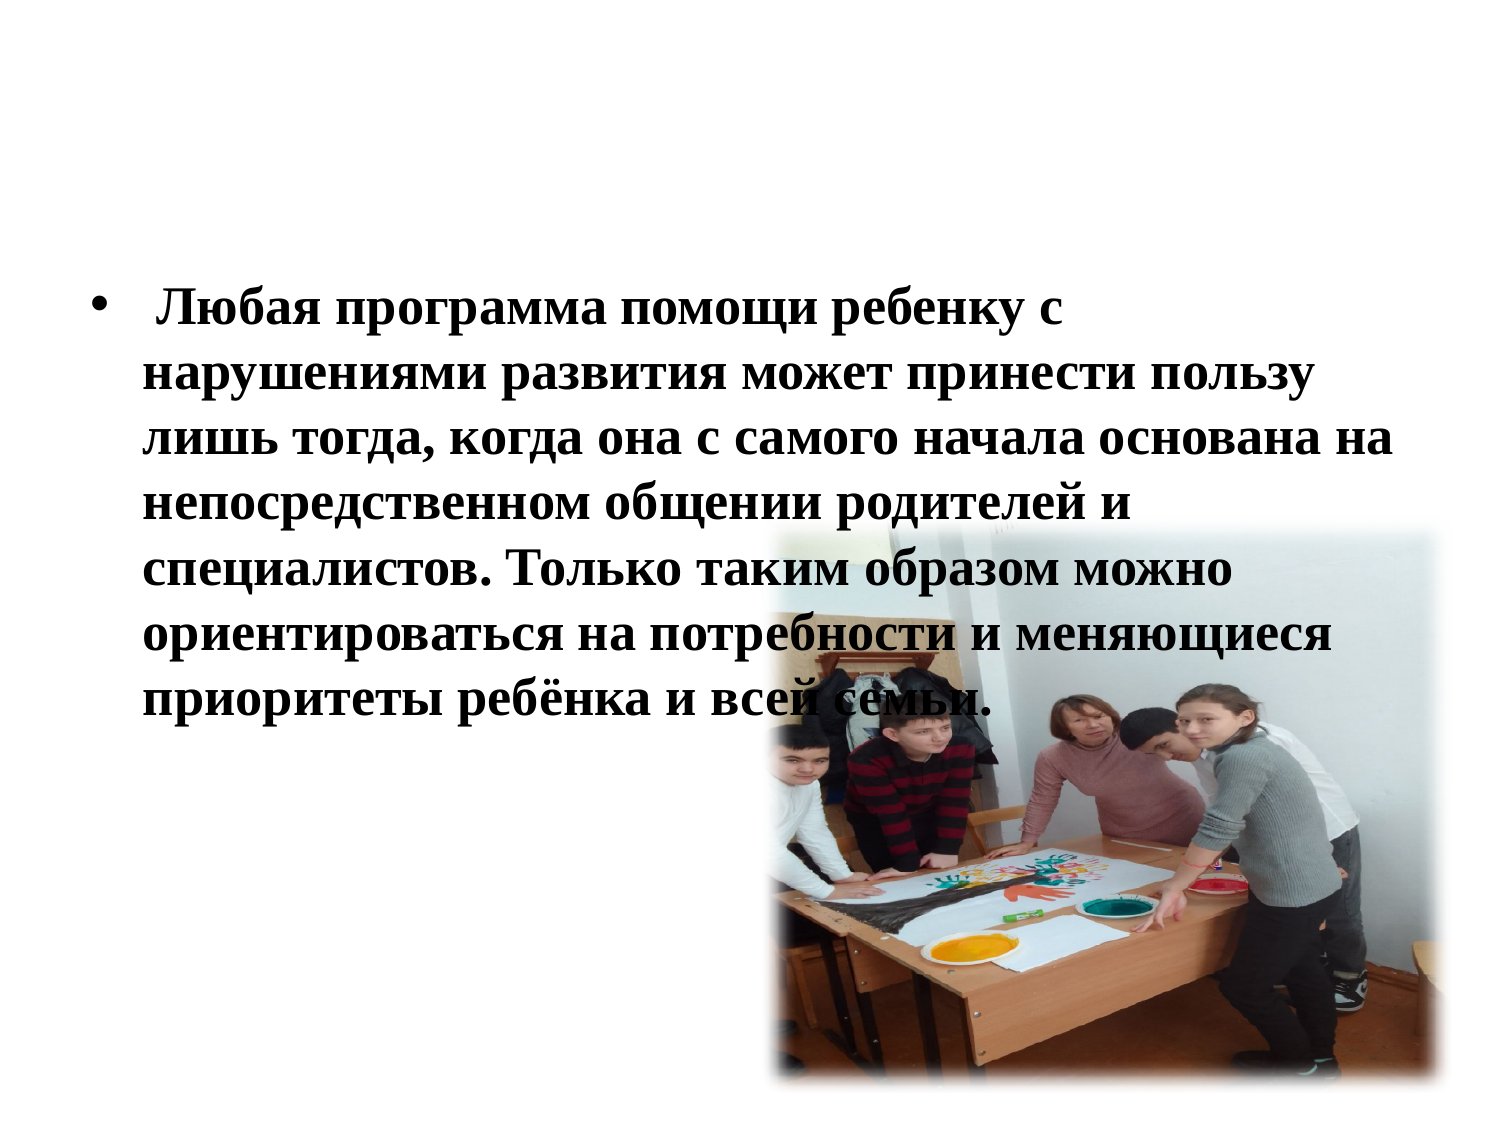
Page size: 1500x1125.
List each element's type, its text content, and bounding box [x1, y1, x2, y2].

picture [761, 514, 1453, 1095]
list Любая программа помощи ребенку с нарушениями развития может принести пользу лишь тогда, когда она с самого начала основана на непосредственном общении родителей и специалистов. Только таким образом можно ориентироваться на потребности и меняющиеся приоритеты ребёнка и всей семьи. [75, 262, 1425, 740]
